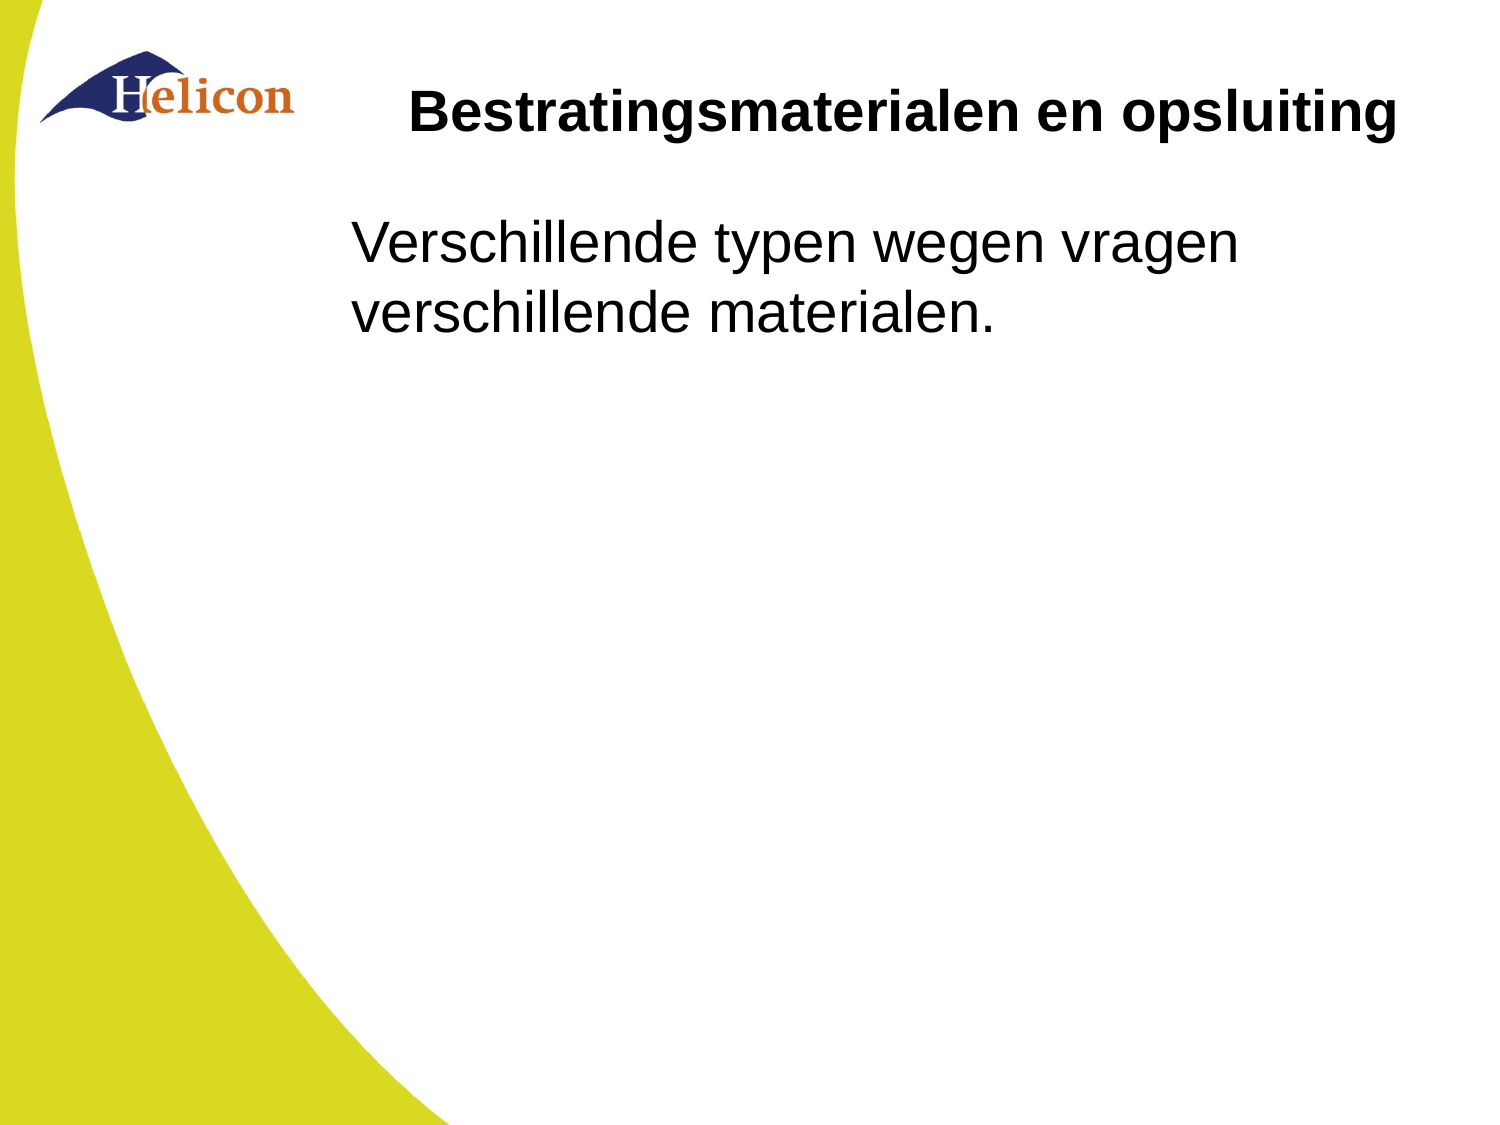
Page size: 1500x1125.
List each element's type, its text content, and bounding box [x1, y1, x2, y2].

title Bestratingsmaterialen en opsluiting [324, 54, 1415, 161]
picture [0, 0, 1500, 1125]
list Verschillende typen wegen vragen verschillende materialen. [336, 196, 1425, 1005]
